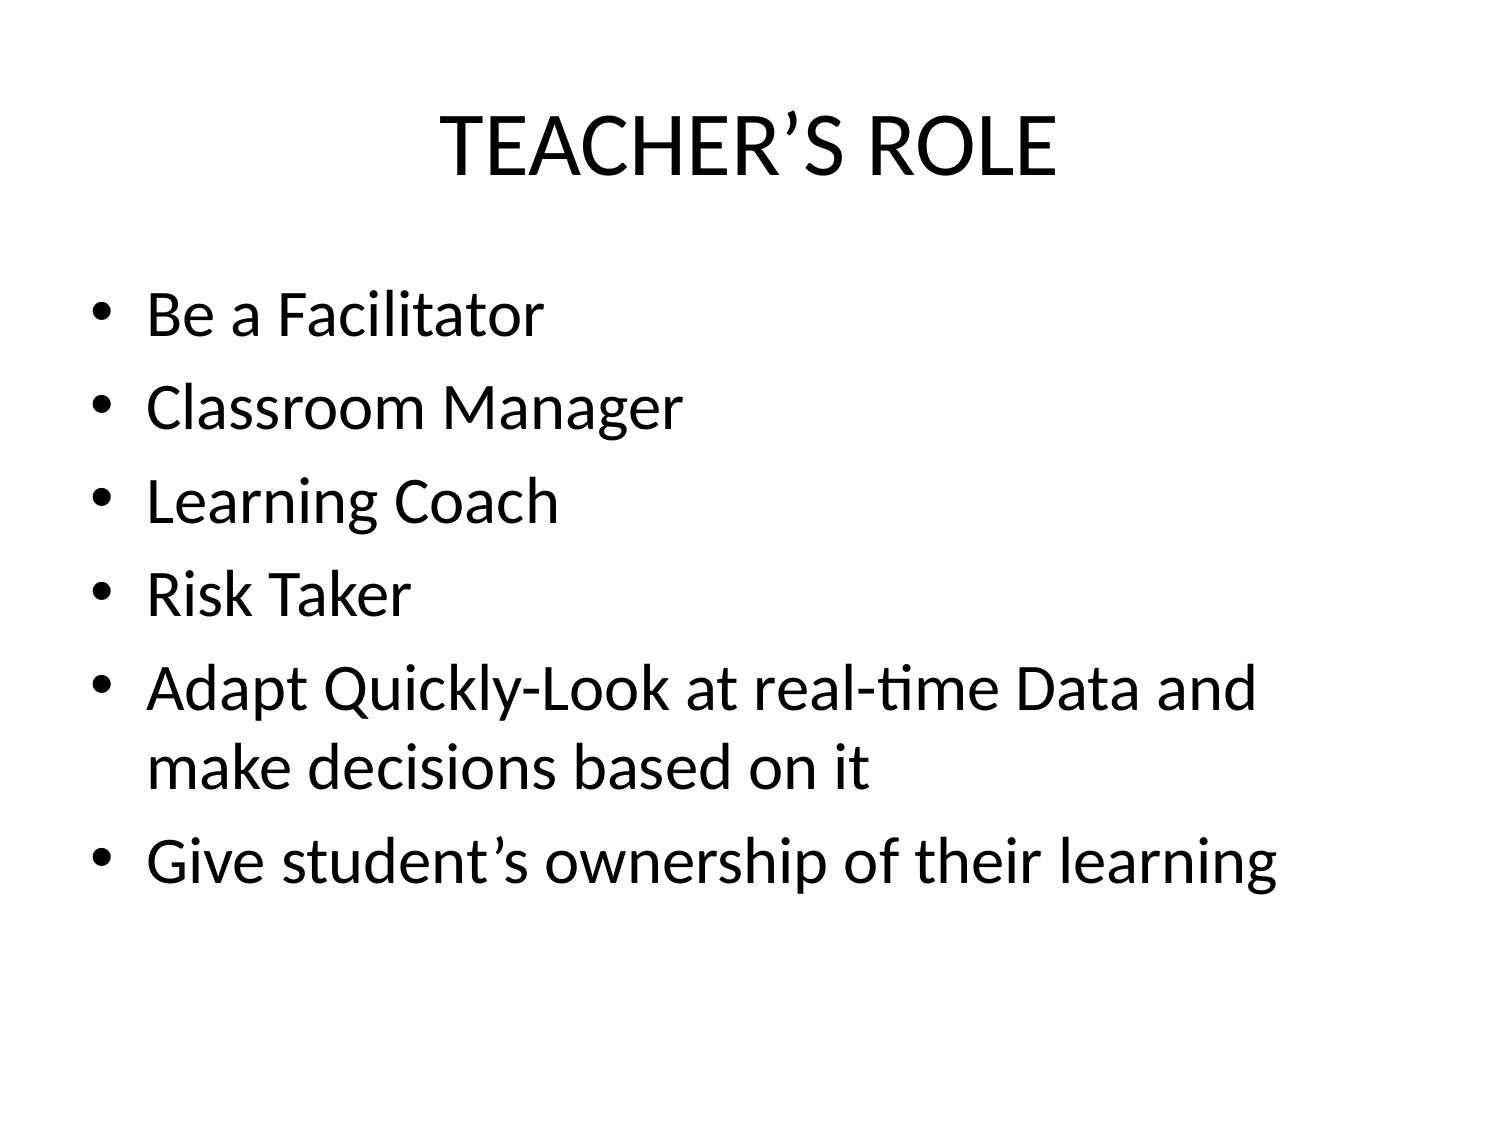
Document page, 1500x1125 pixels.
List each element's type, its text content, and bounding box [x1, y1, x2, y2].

list Be a Facilitator Classroom Manager Learning Coach Risk Taker Adapt Quickly-Look at real-time Data and make decisions based on it Give student’s ownership of their learning [75, 262, 1425, 1005]
title TEACHER’S ROLE [75, 45, 1425, 233]
